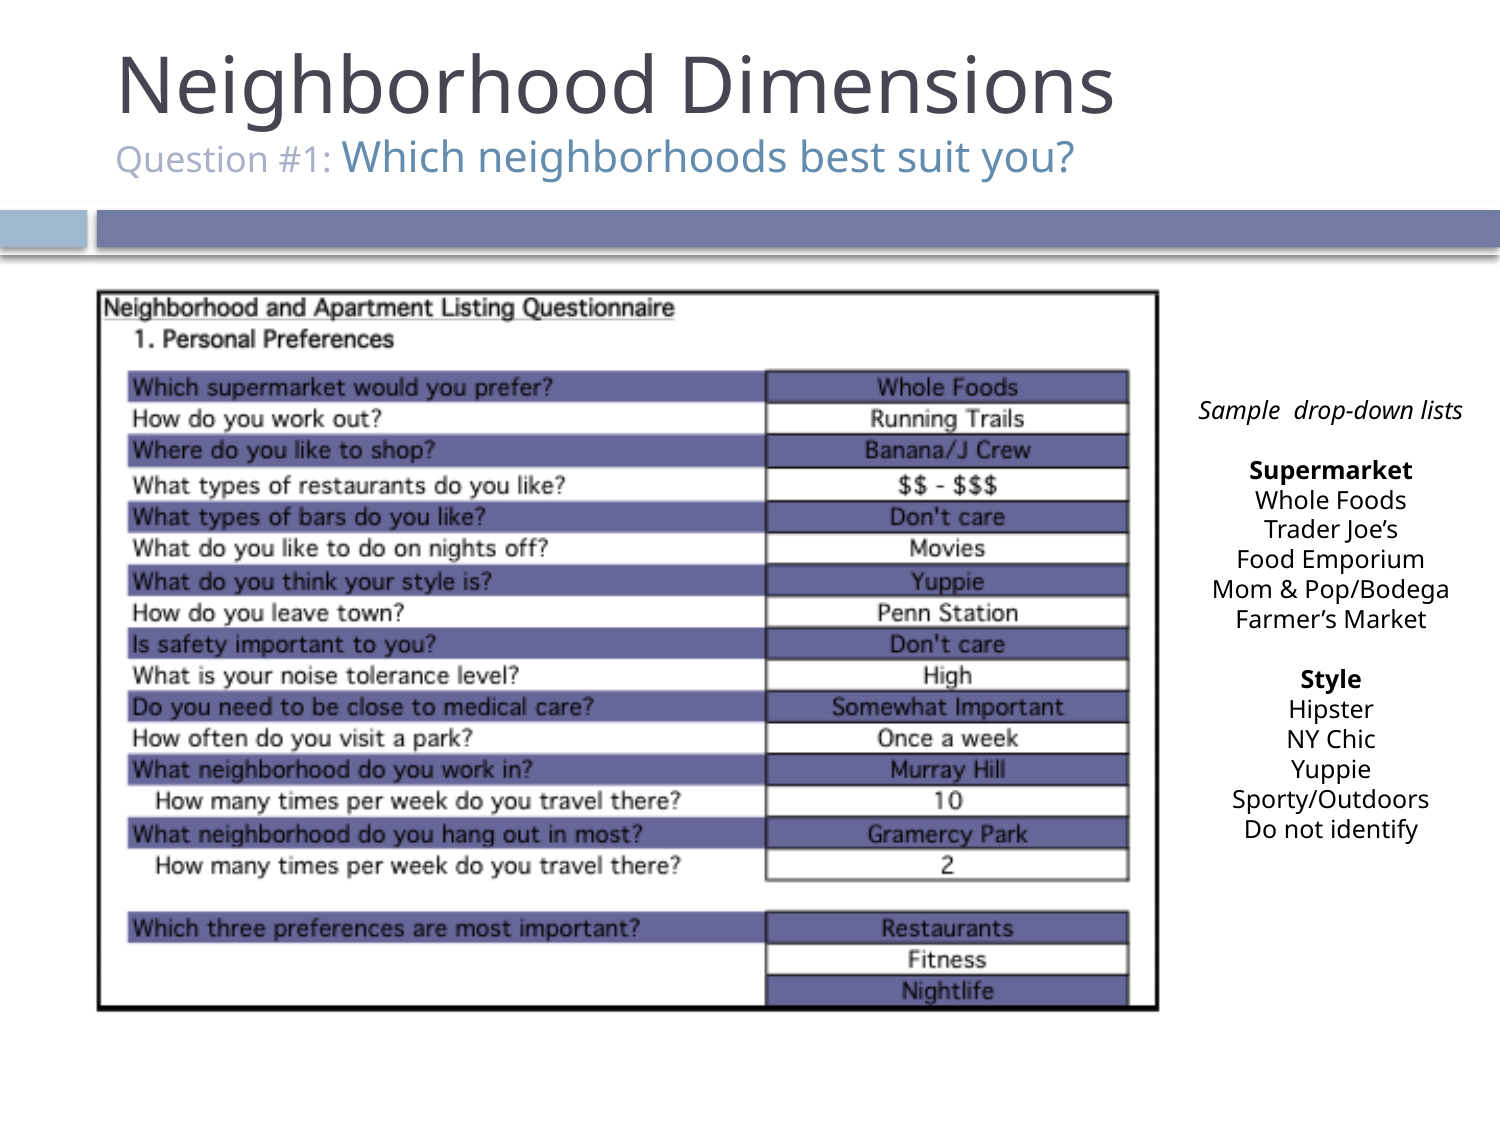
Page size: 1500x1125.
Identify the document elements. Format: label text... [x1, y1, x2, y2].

text_box Sample drop-down lists Supermarket Whole Foods Trader Joe’s Food Emporium Mom & Pop/Bodega Farmer’s Market Style Hipster NY Chic Yuppie Sporty/Outdoors Do not identify [1238, 386, 1499, 851]
title Neighborhood Dimensions Question #1: Which neighborhoods best suit you? [100, 26, 1438, 190]
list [28, 251, 1233, 1095]
